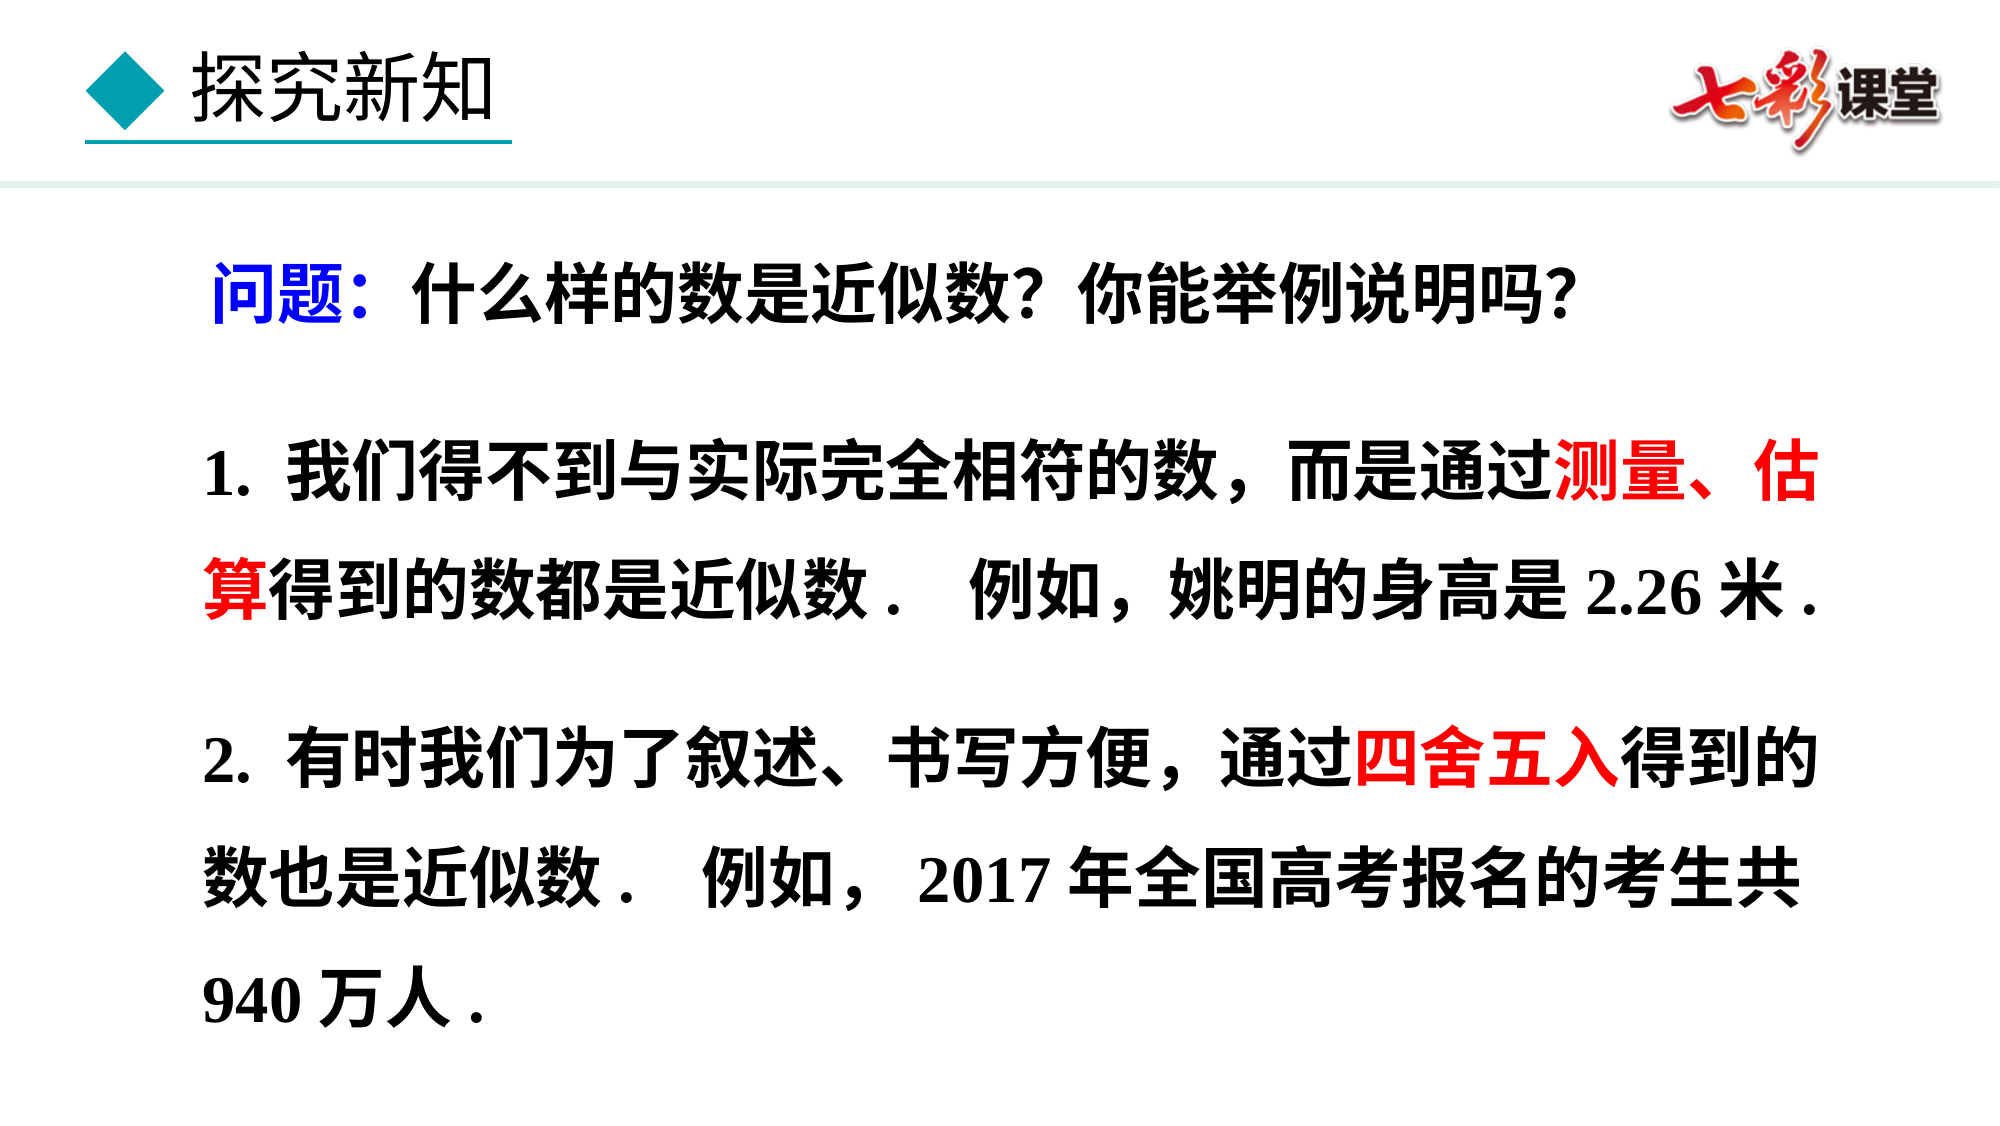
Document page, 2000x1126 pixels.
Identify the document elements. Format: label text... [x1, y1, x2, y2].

text_box 问题：什么样的数是近似数？你能举例说明吗？ [190, 201, 1607, 342]
picture [1666, 42, 1948, 157]
text_box 1. 我们得不到与实际完全相符的数，而是通过测量、估算得到的数都是近似数. 例如，姚明的身高是2.26米. [182, 378, 1861, 639]
text_box 2. 有时我们为了叙述、书写方便，通过四舍五入得到的数也是近似数. 例如，2017年全国高考报名的考生共940万人. [182, 666, 1892, 1047]
